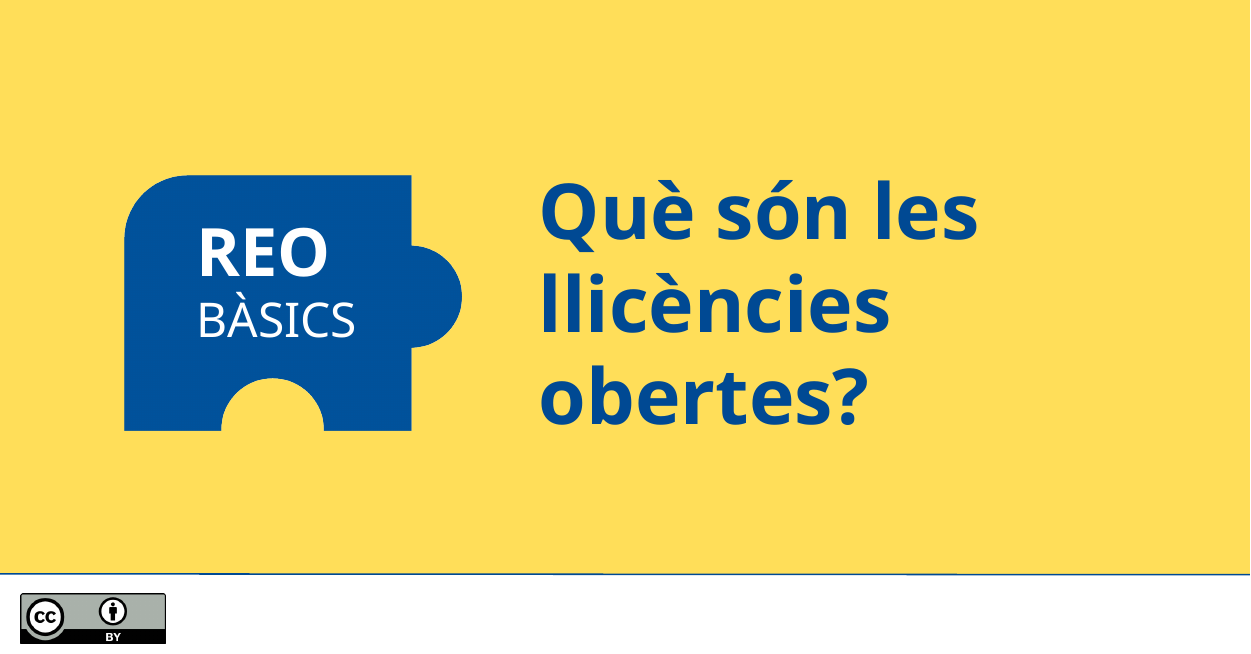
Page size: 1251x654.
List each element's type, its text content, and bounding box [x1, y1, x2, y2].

picture [124, 174, 462, 432]
picture [20, 592, 166, 645]
text_box REO BÀSICS [466, 194, 698, 363]
text_box [0, 582, 1250, 654]
text_box Què són les llicències obertes? [526, 150, 1183, 453]
